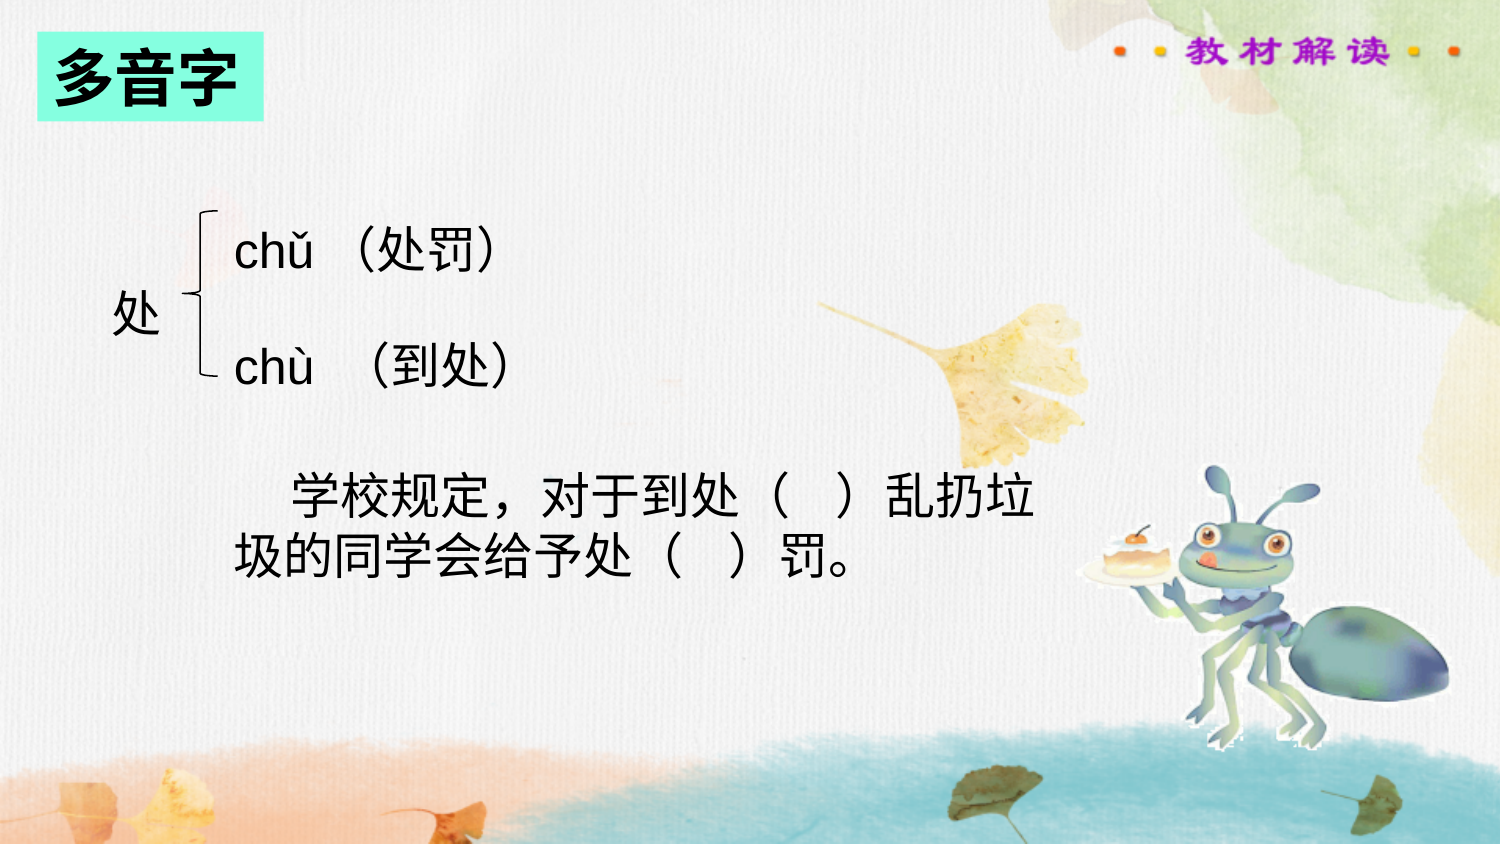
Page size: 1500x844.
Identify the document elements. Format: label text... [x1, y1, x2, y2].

text_box 多音字 [37, 31, 264, 122]
text_box 处 [96, 274, 166, 350]
text_box 学校规定，对于到处（ ）乱扔垃圾的同学会给予处（ ）罚。 [218, 457, 1063, 652]
text_box chǔ（处罚） [219, 210, 665, 286]
text_box chù （到处） [219, 326, 665, 402]
picture [0, 0, 1500, 844]
text_box [182, 210, 218, 377]
